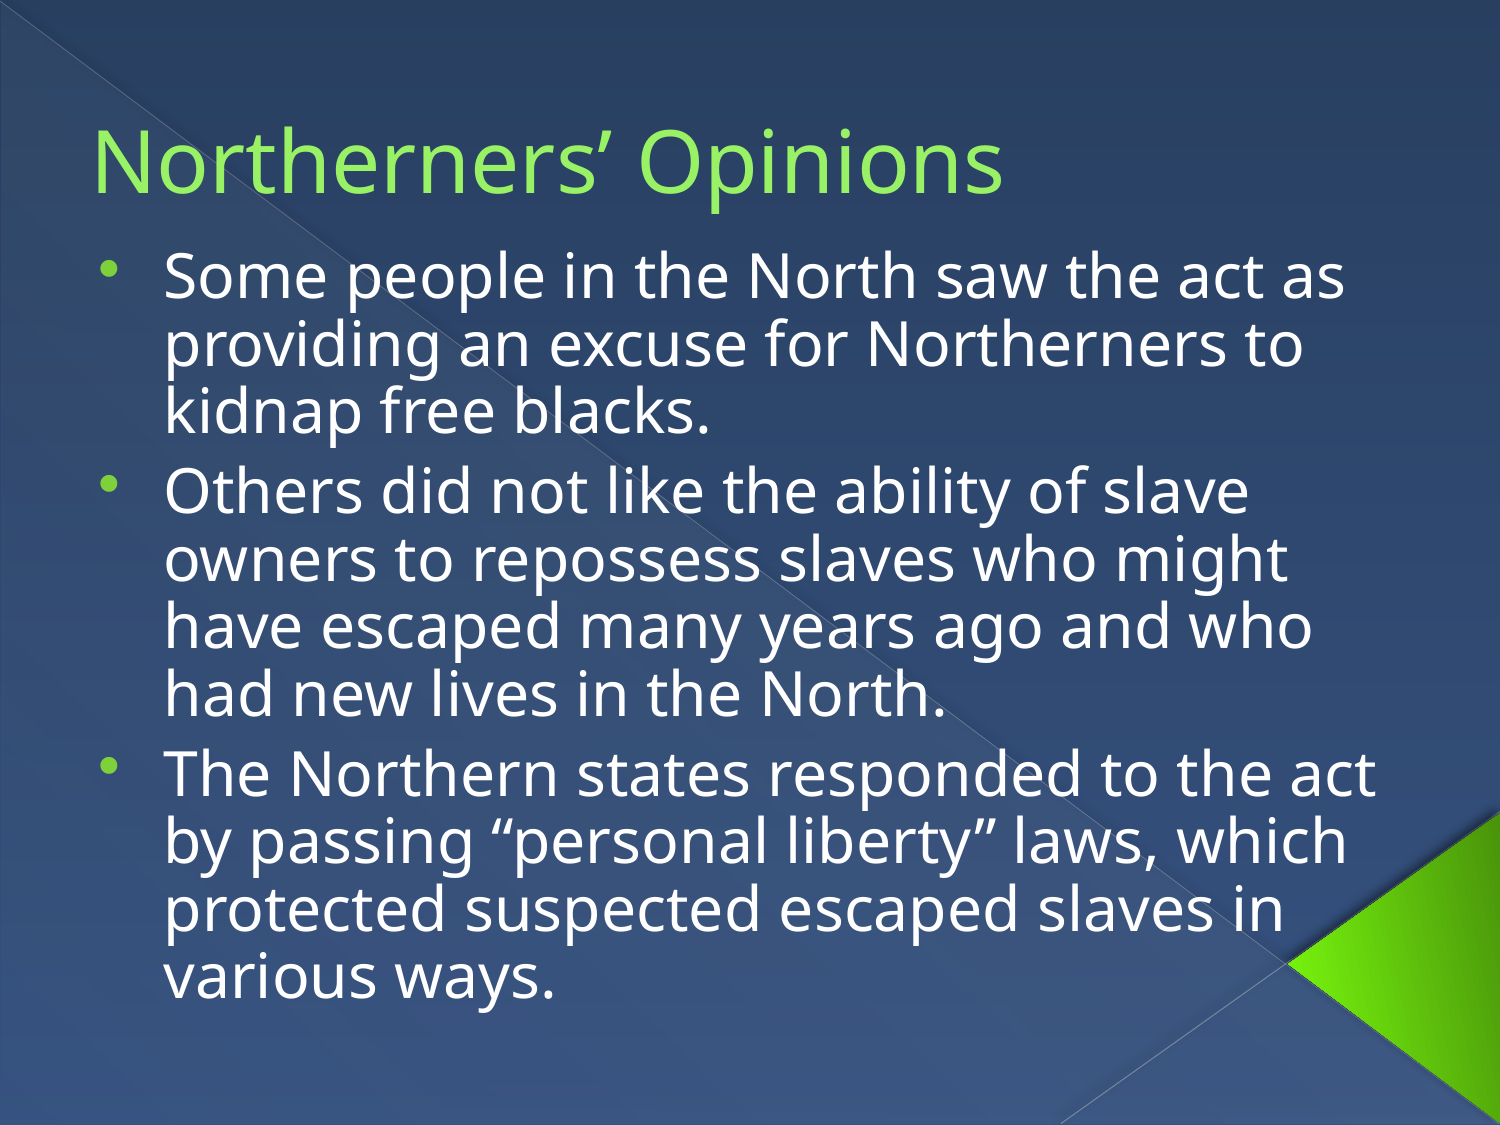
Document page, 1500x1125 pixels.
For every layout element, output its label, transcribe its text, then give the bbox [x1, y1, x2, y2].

list Some people in the North saw the act as providing an excuse for Northerners to kidnap free blacks. Others did not like the ability of slave owners to repossess slaves who might have escaped many years ago and who had new lives in the North. The Northern states responded to the act by passing “personal liberty” laws, which protected suspected escaped slaves in various ways. [74, 237, 1426, 988]
title Northerners’ Opinions [75, 43, 1425, 237]
